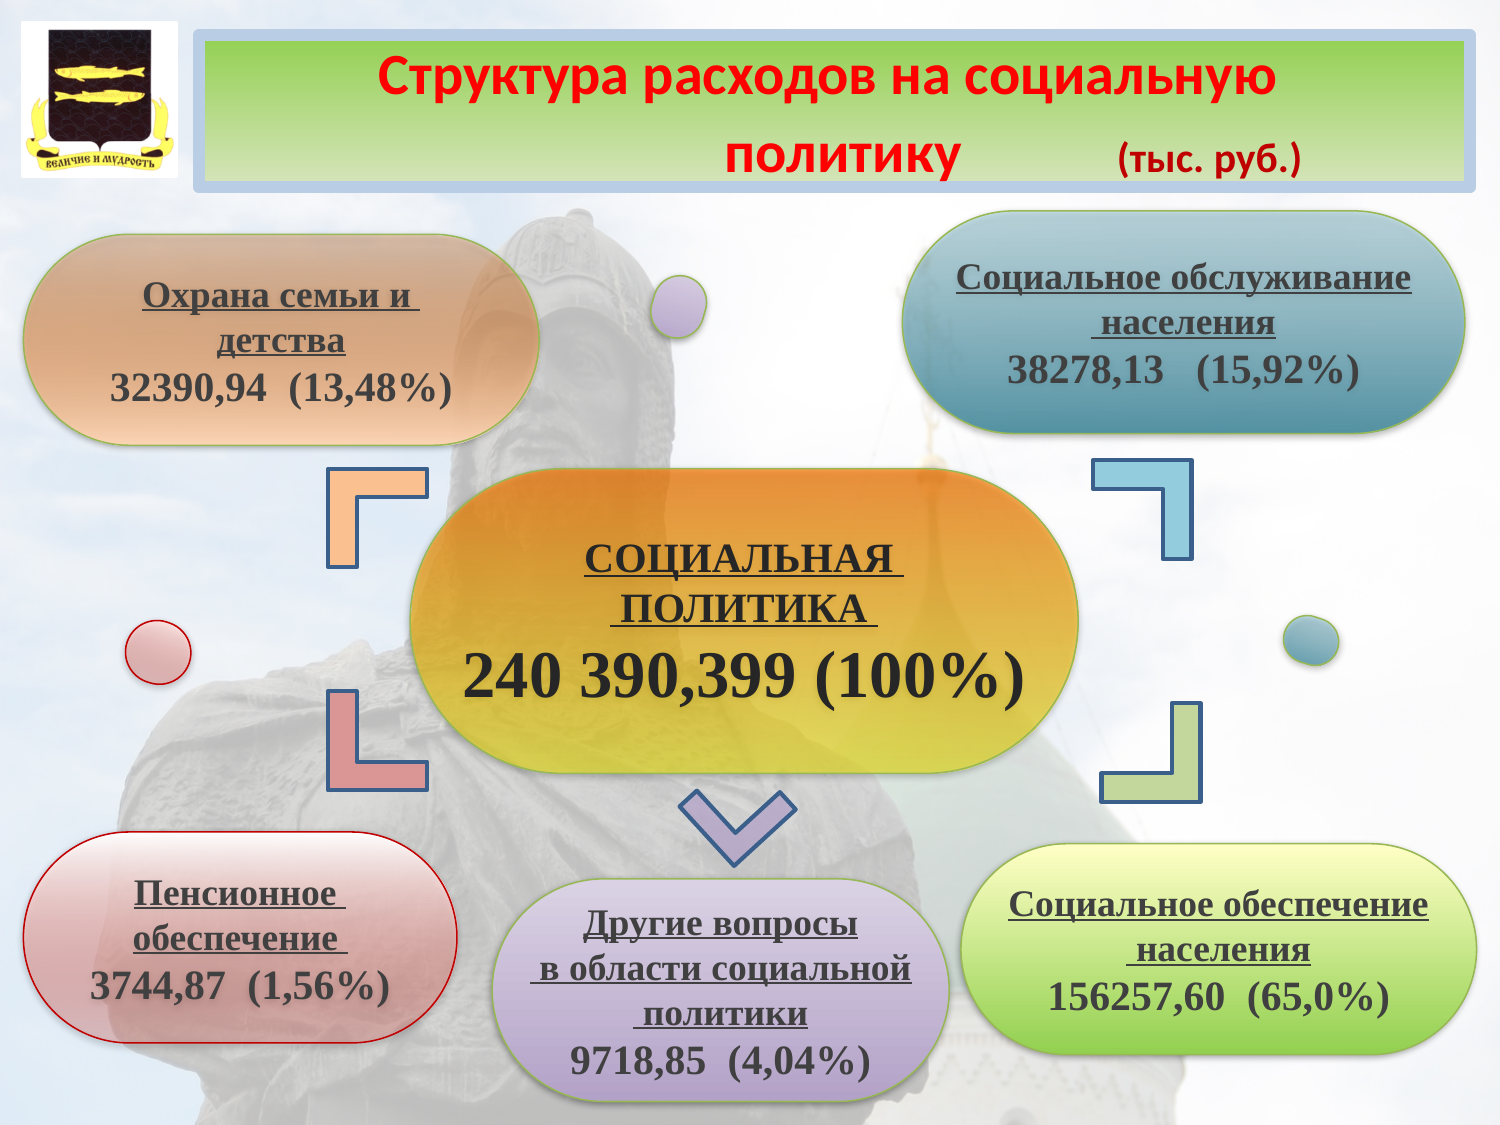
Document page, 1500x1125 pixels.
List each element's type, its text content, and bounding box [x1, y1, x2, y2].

text_box [326, 689, 429, 792]
text_box Охрана семьи и детства 32390,94 (13,48%) [22, 233, 540, 447]
text_box [1282, 614, 1340, 667]
text_box [326, 467, 429, 569]
text_box Пенсионное обеспечение 3744,87 (1,56%) [22, 831, 458, 1044]
text_box [21, 21, 178, 178]
text_box [650, 274, 708, 339]
text_box [124, 619, 192, 686]
text_box Другие вопросы в области социальной политики 9718,85 (4,04%) [491, 878, 950, 1103]
text_box Социальное обеспечение населения 156257,60 (65,0%) [960, 842, 1478, 1056]
text_box Социальное обслуживание населения 38278,13 (15,92%) [901, 210, 1466, 435]
text_box [677, 788, 798, 869]
text_box [1091, 458, 1194, 561]
text_box СОЦИАЛЬНАЯ ПОЛИТИКА 240 390,399 (100%) [409, 467, 1079, 775]
text_box Структура расходов на социальную политику (тыс. руб.) [197, 33, 1472, 189]
text_box [1099, 701, 1203, 804]
